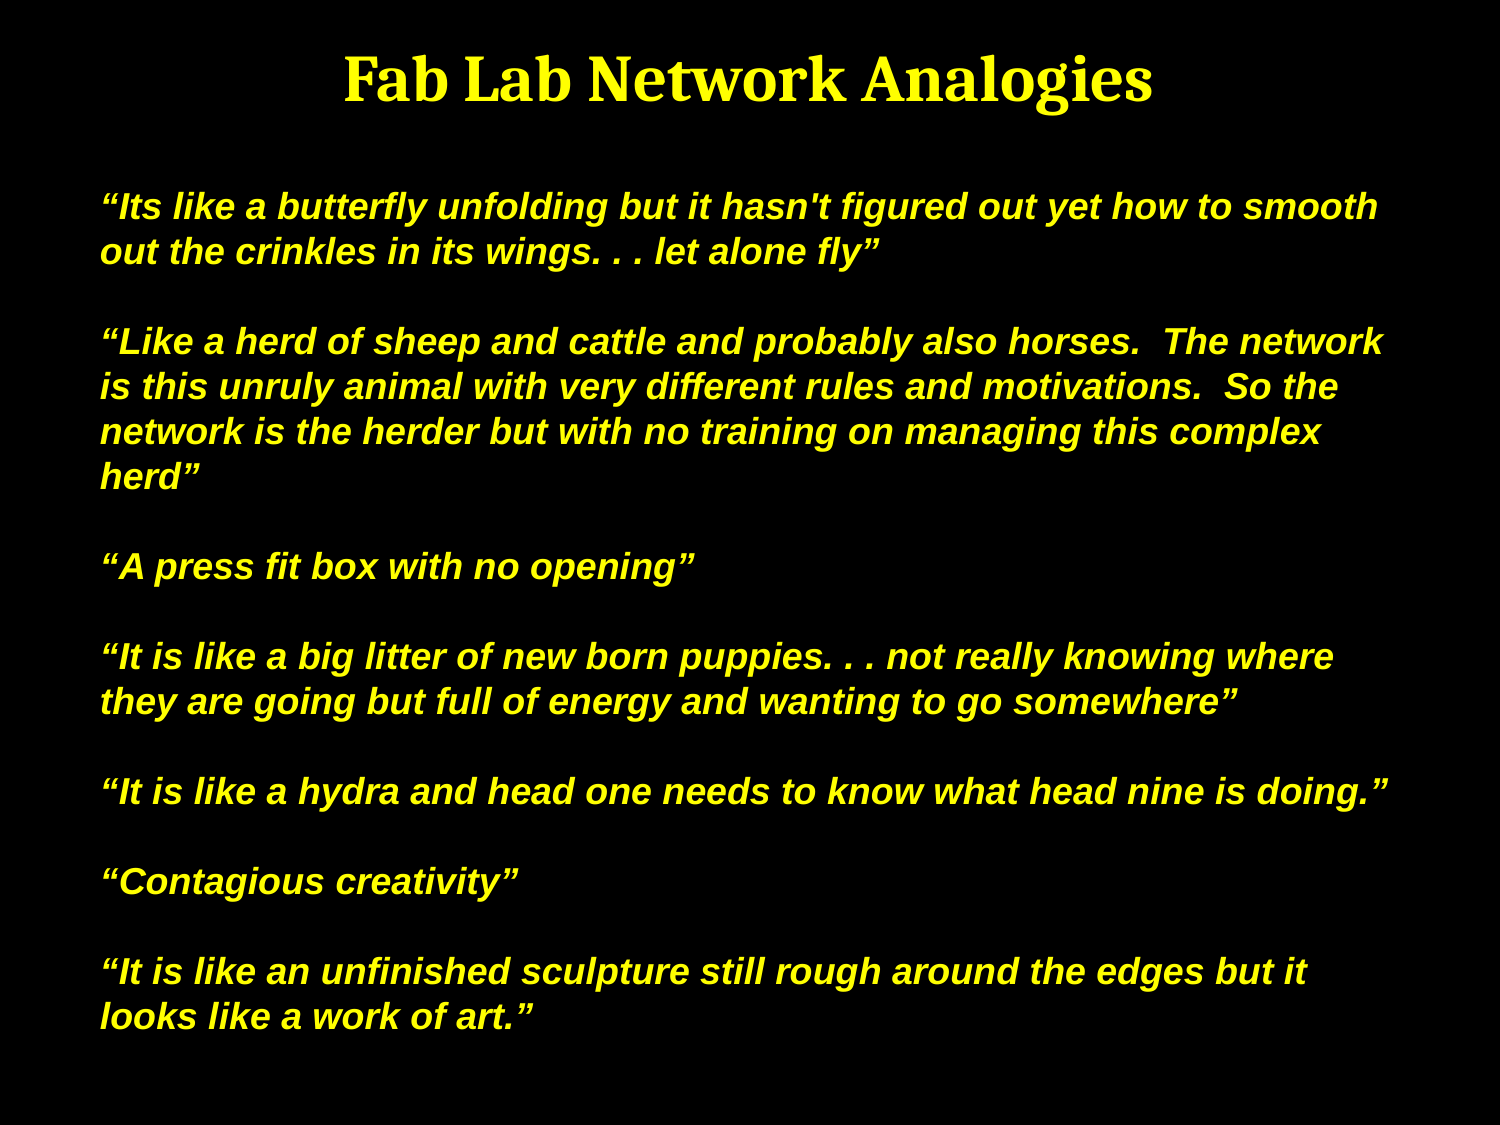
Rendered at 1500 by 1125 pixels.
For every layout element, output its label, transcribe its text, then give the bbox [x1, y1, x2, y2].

title Fab Lab Network Analogies [112, 0, 1386, 150]
list “Its like a butterfly unfolding but it hasn't figured out yet how to smooth out the crinkles in its wings. . . let alone fly” “Like a herd of sheep and cattle and probably also horses. The network is this unruly animal with very different rules and motivations. So the network is the herder but with no training on managing this complex herd” “A press fit box with no opening” “It is like a big litter of new born puppies. . . not really knowing where they are going but full of energy and wanting to go somewhere” “It is like a hydra and head one needs to know what head nine is doing.” “Contagious creativity” “It is like an unfinished sculpture still rough around the edges but it looks like a work of art.” [99, 299, 1400, 1100]
